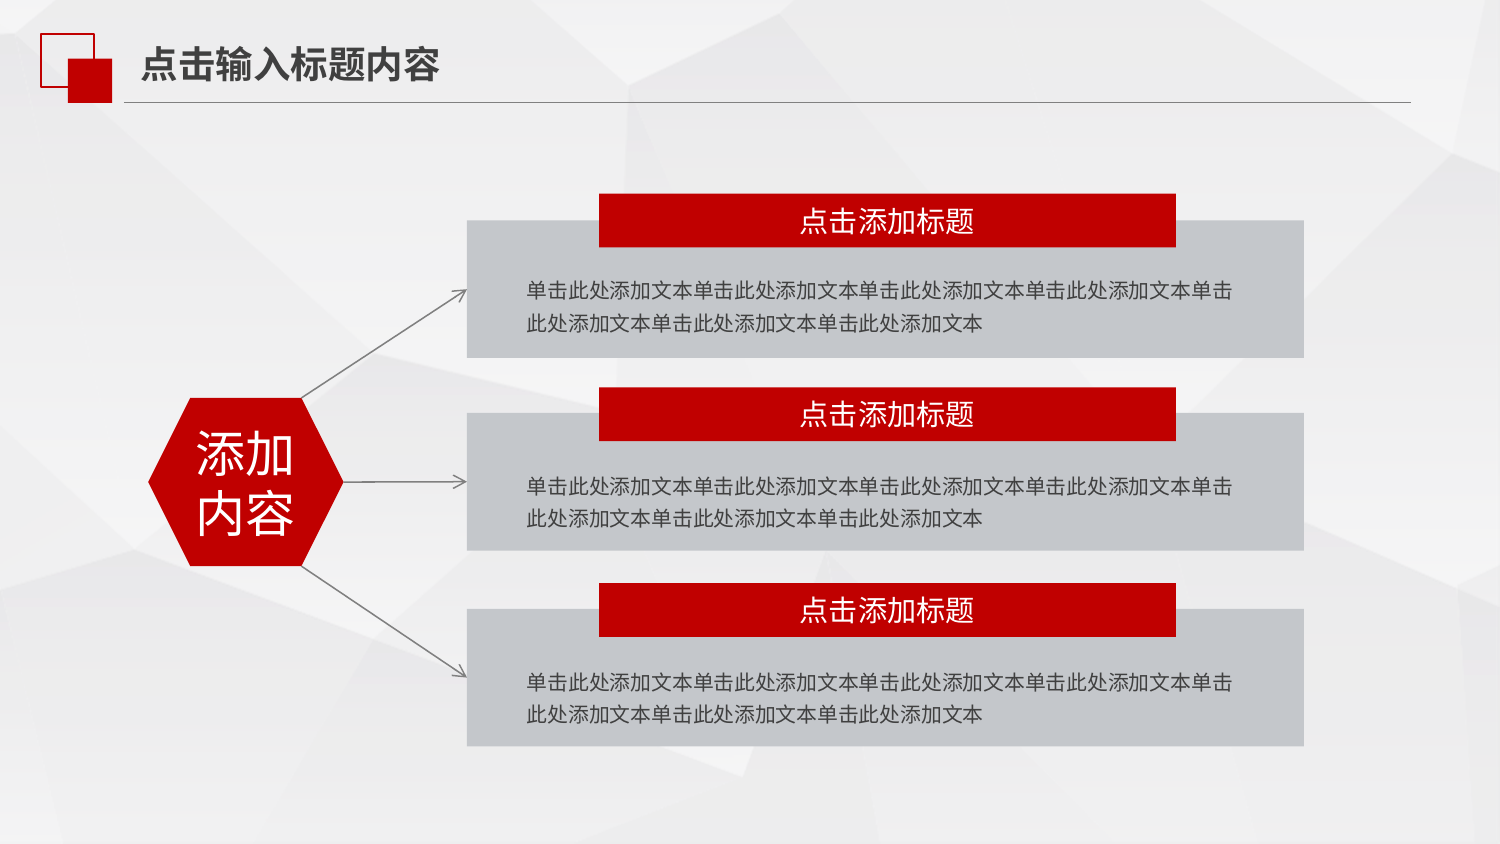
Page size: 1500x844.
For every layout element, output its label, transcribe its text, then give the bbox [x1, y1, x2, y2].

text_box [465, 411, 1306, 553]
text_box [301, 565, 468, 678]
text_box 点击添加标题 [597, 191, 1178, 249]
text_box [301, 288, 468, 399]
text_box 添加内容 [146, 395, 346, 569]
picture [0, 0, 1500, 844]
text_box 单击此处添加文本单击此处添加文本单击此处添加文本单击此处添加文本单击此处添加文本单击此处添加文本单击此处添加文本 [515, 264, 1260, 341]
text_box [465, 607, 1306, 748]
text_box 点击输入标题内容 [140, 32, 491, 95]
text_box 单击此处添加文本单击此处添加文本单击此处添加文本单击此处添加文本单击此处添加文本单击此处添加文本单击此处添加文本 [515, 656, 1260, 733]
text_box 点击添加标题 [597, 385, 1178, 443]
text_box [465, 218, 1306, 360]
text_box 点击添加标题 [597, 581, 1178, 639]
text_box 单击此处添加文本单击此处添加文本单击此处添加文本单击此处添加文本单击此处添加文本单击此处添加文本单击此处添加文本 [515, 460, 1260, 537]
